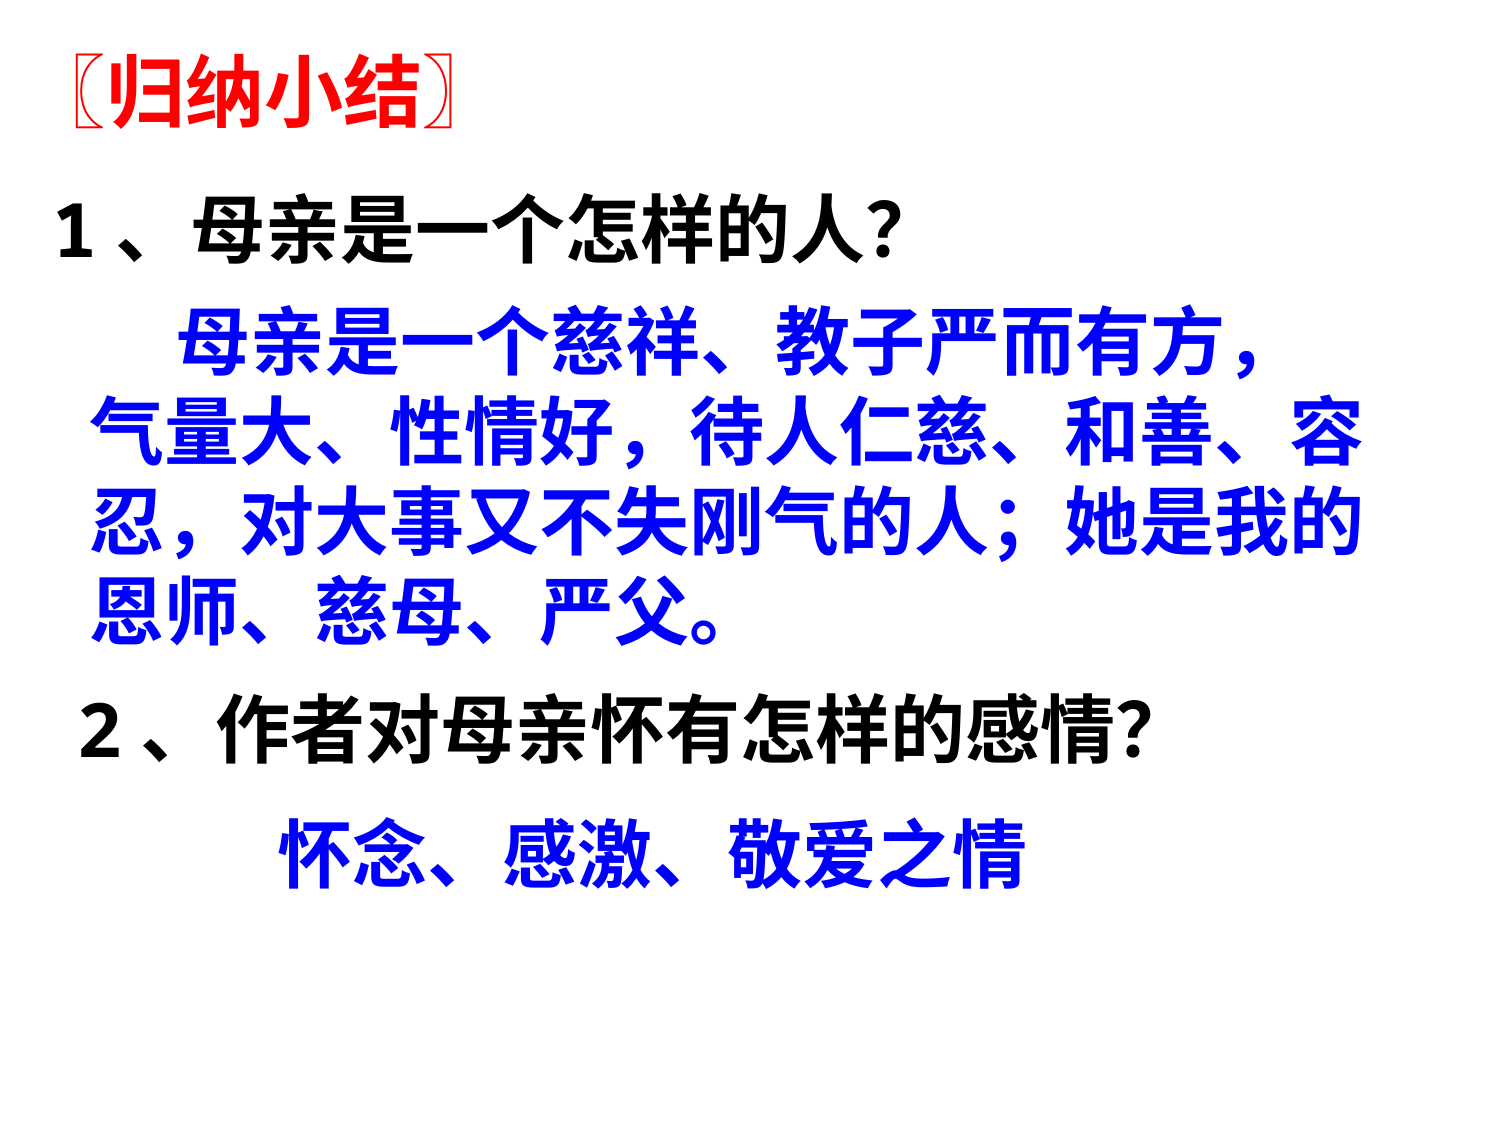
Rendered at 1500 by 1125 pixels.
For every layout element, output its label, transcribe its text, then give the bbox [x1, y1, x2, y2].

text_box 1、母亲是一个怎样的人？ [37, 174, 1400, 280]
text_box 怀念、感激、敬爱之情 [262, 799, 1050, 905]
text_box 〖归纳小结〗 [12, 31, 537, 146]
text_box 母亲是一个慈祥、教子严而有方，气量大、性情好，待人仁慈、和善、容忍，对大事又不失刚气的人；她是我的恩师、慈母、严父。Zx```xk [75, 287, 1388, 691]
text_box 2、作者对母亲怀有怎样的感情？ [62, 674, 1300, 780]
